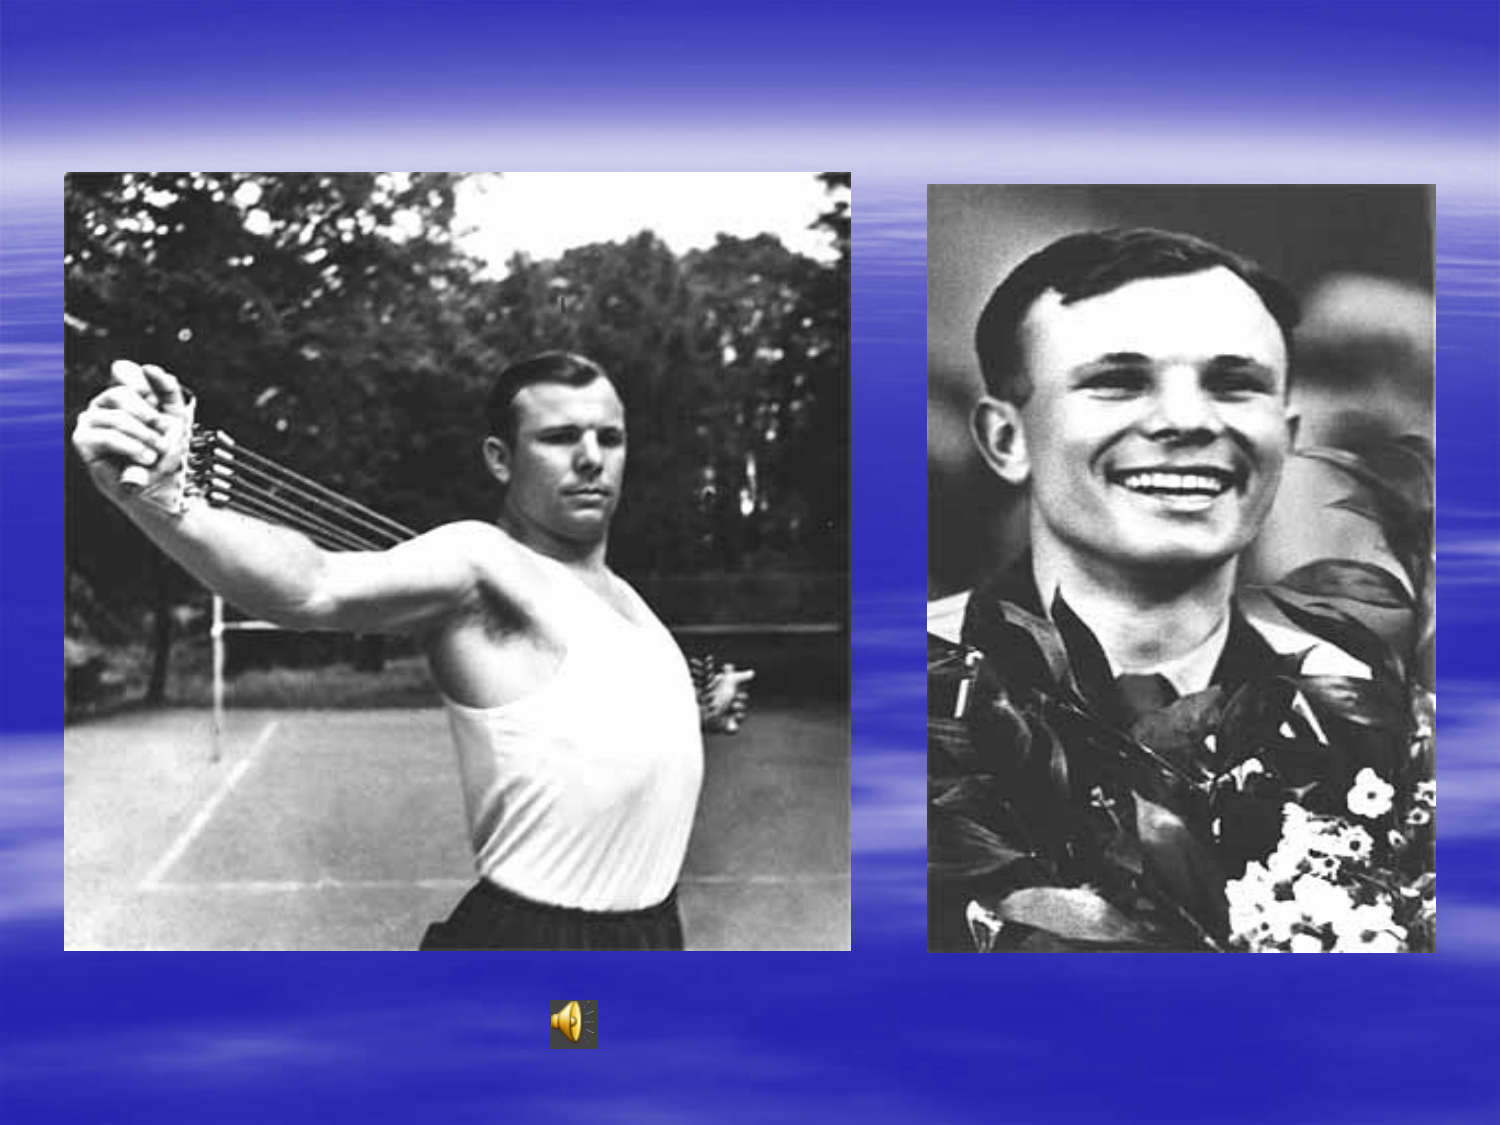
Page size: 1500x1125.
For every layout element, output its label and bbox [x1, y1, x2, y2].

picture [64, 172, 851, 951]
picture [548, 999, 600, 1050]
picture [926, 184, 1436, 953]
